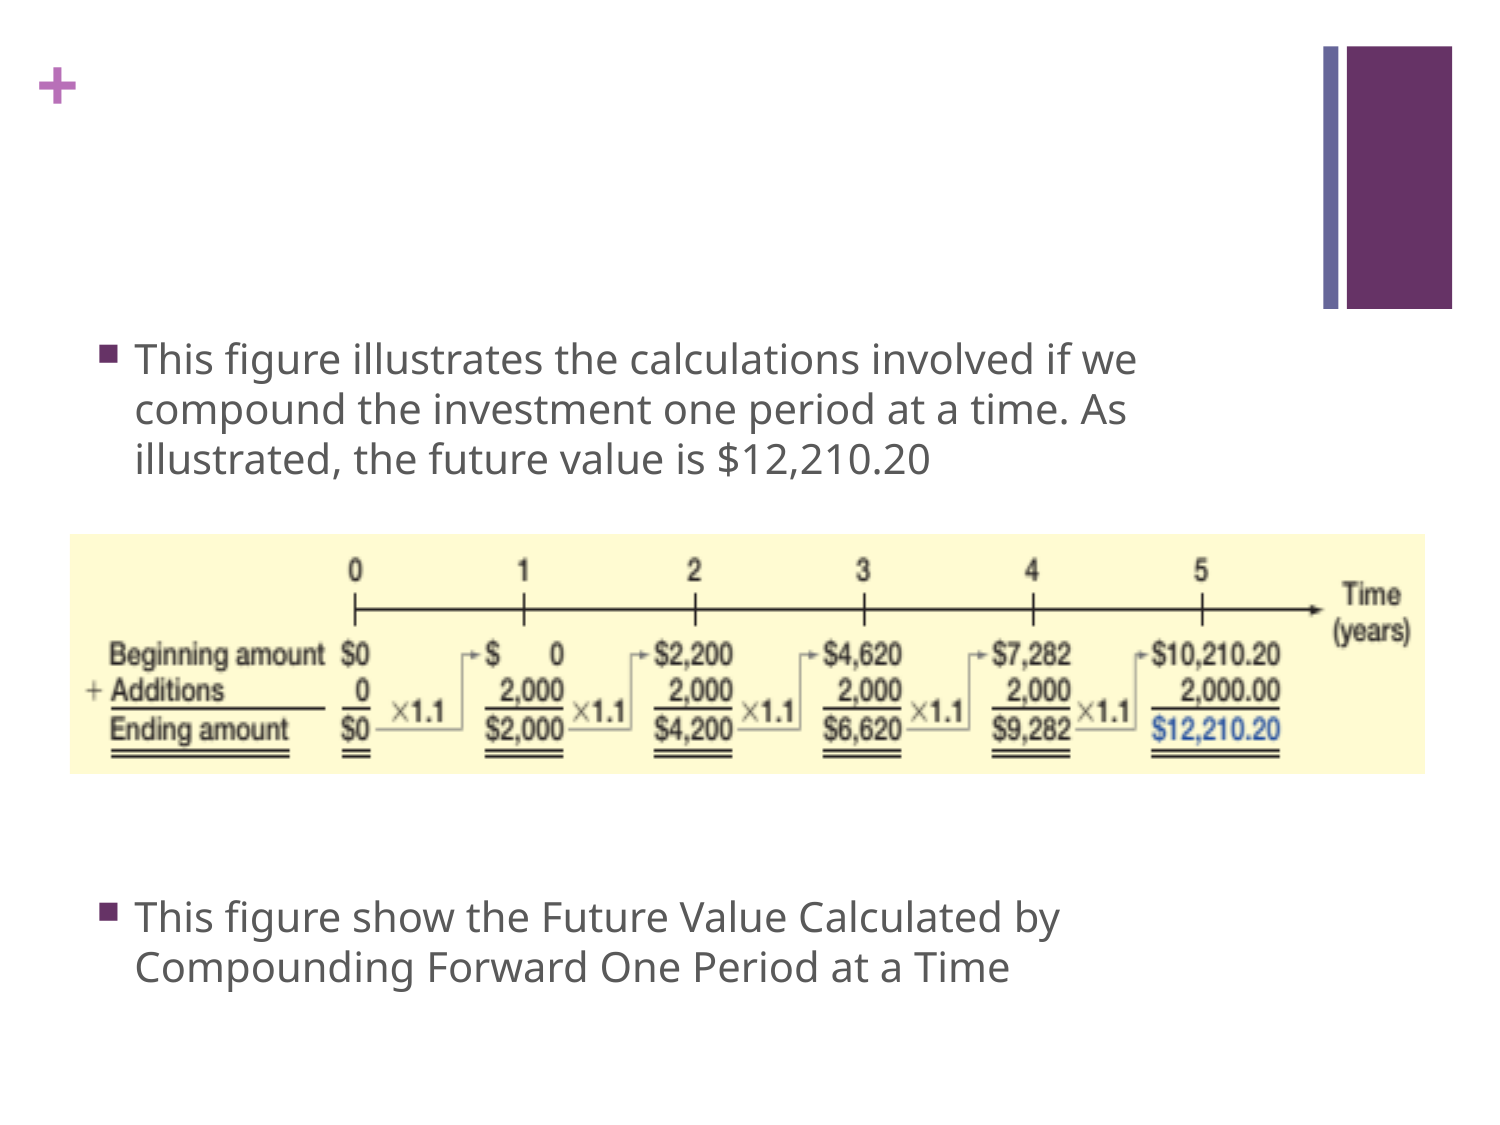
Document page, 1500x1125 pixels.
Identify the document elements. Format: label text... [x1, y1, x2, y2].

picture [69, 533, 1426, 774]
list This figure illustrates the calculations involved if we compound the investment one period at a time. As illustrated, the future value is $12,210.20 This figure show the Future Value Calculated by Compounding Forward One Period at a Time [81, 784, 1322, 1005]
list This figure illustrates the calculations involved if we compound the investment one period at a time. As illustrated, the future value is $12,210.20 This figure show the Future Value Calculated by Compounding Forward One Period at a Time [81, 324, 1322, 531]
